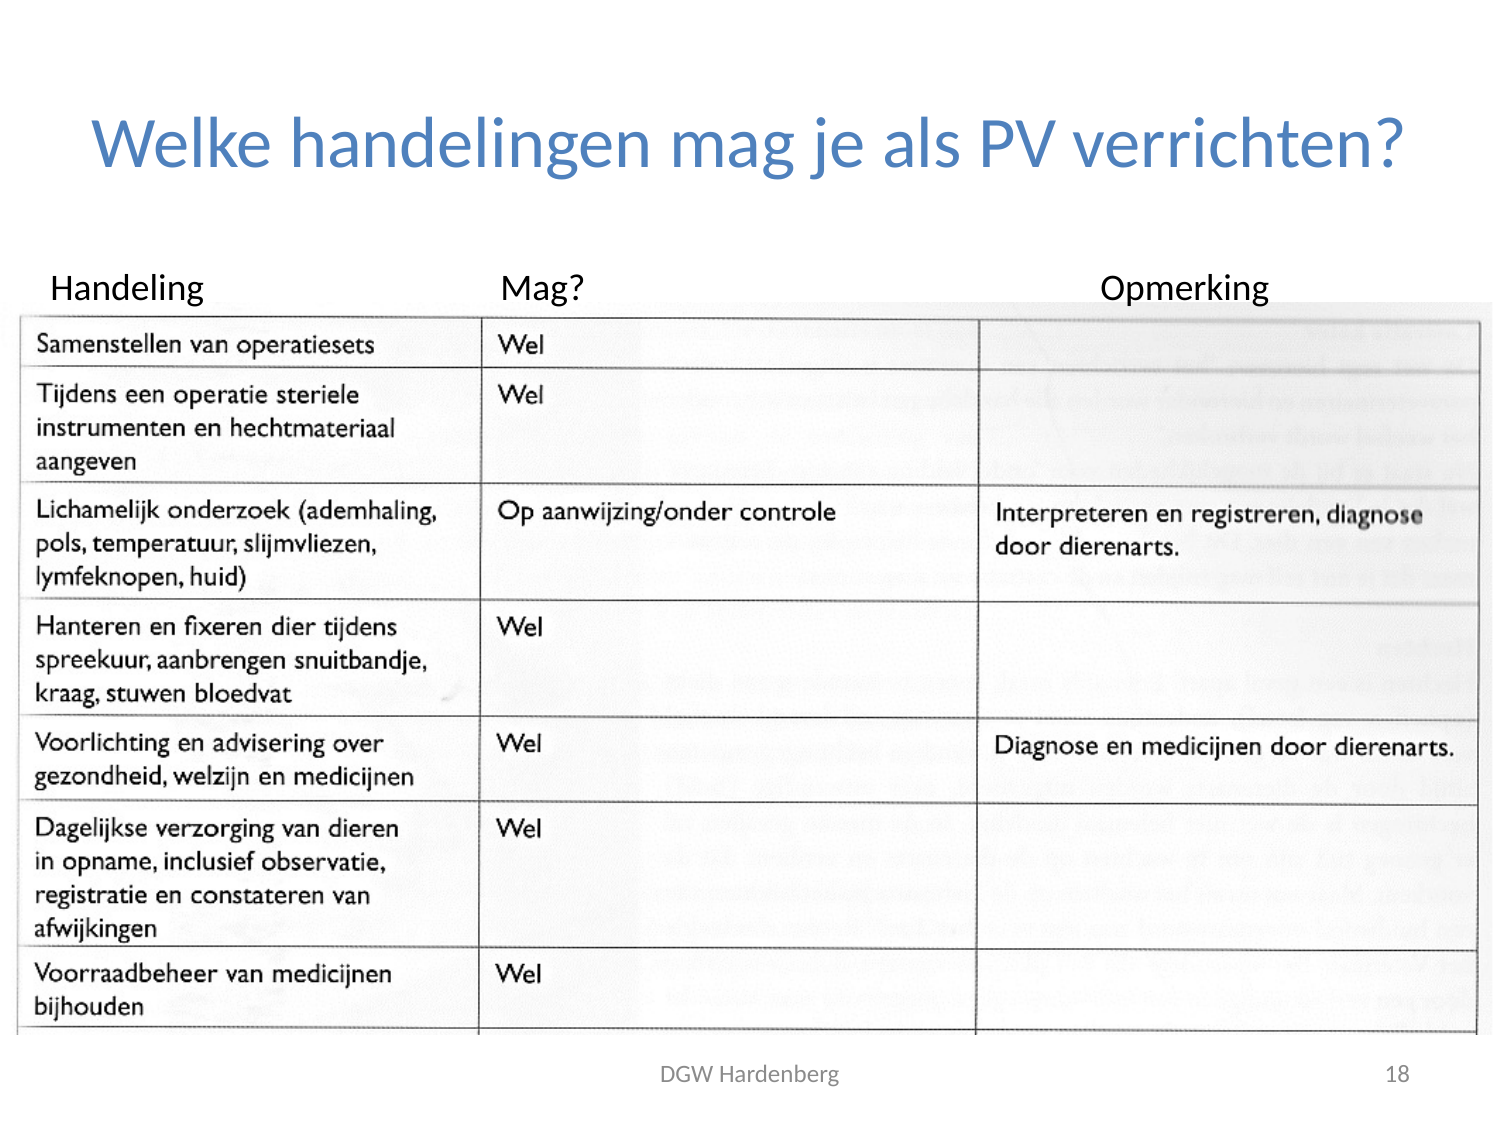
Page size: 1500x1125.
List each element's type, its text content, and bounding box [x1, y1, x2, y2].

text_box Handeling Mag? Opmerking [35, 255, 1285, 301]
footer DGW Hardenberg [512, 1044, 988, 1103]
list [0, 302, 1493, 1036]
title Welke handelingen mag je als PV verrichten? [75, 45, 1425, 233]
slide_number 18 [1074, 1044, 1425, 1103]
